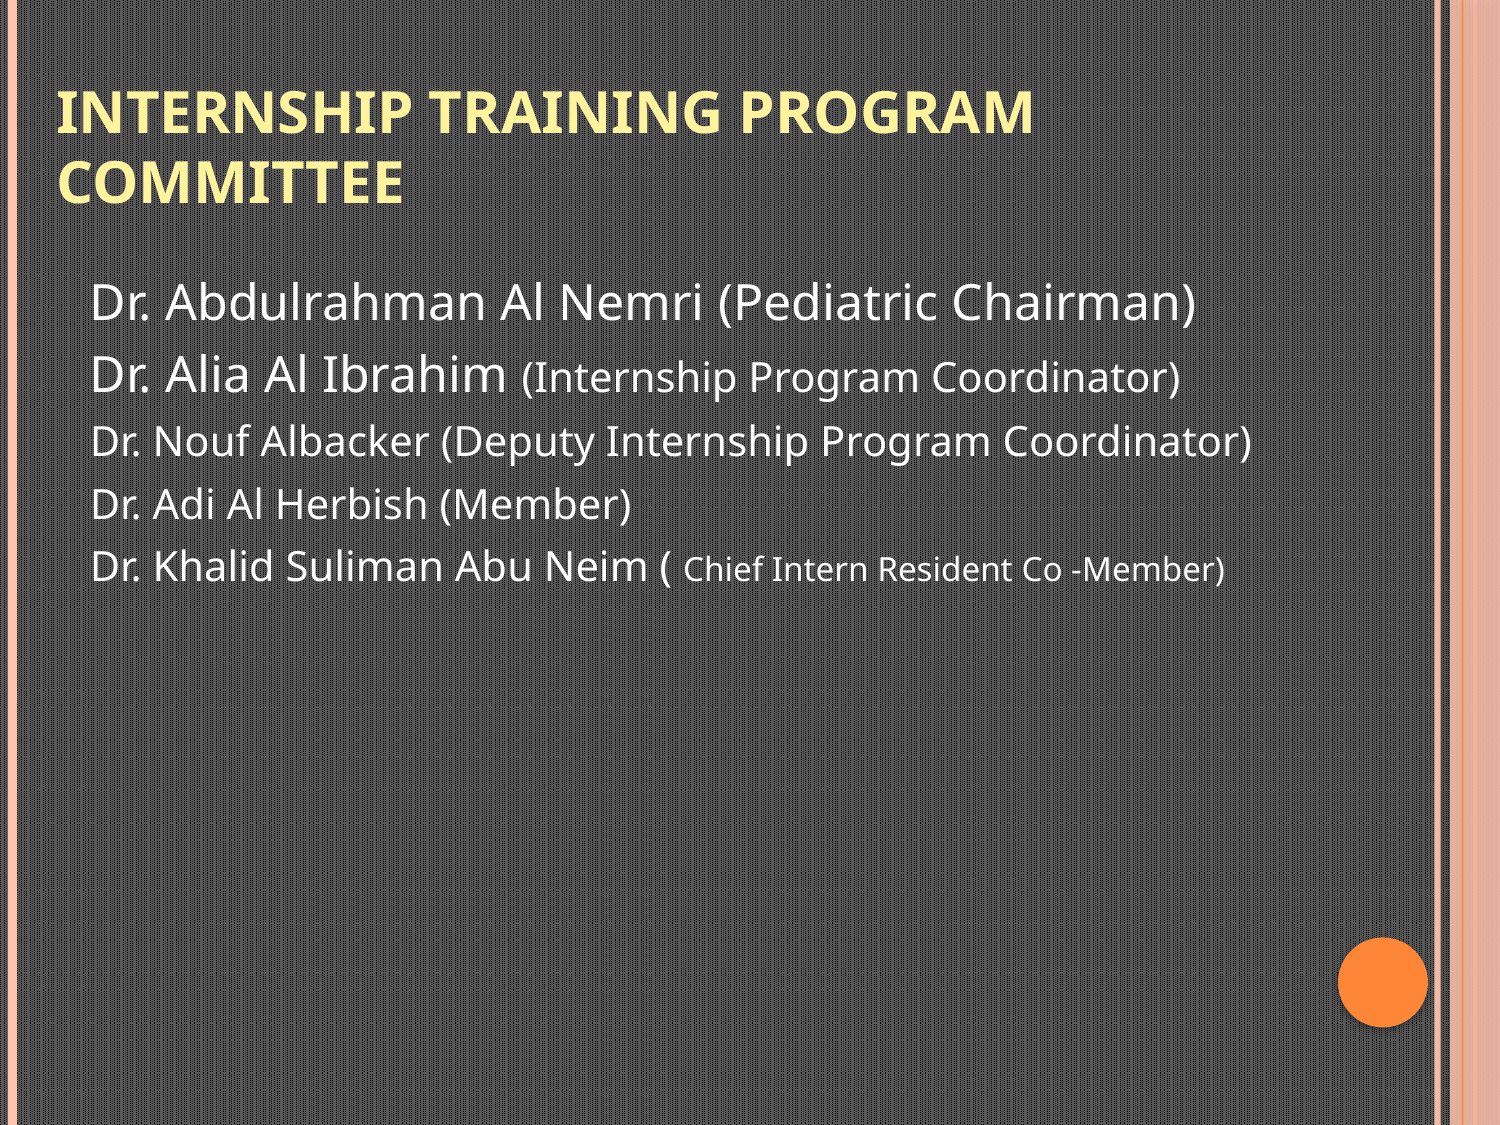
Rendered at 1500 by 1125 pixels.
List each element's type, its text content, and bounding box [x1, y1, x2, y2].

list Dr. Abdulrahman Al Nemri (Pediatric Chairman) Dr. Alia Al Ibrahim (Internship Program Coordinator) Dr. Nouf Albacker (Deputy Internship Program Coordinator) Dr. Adi Al Herbish (Member) Dr. Khalid Suliman Abu Neim ( Chief Intern Resident Co -Member) [75, 262, 1300, 1062]
title Internship training program committee [41, 0, 1353, 223]
